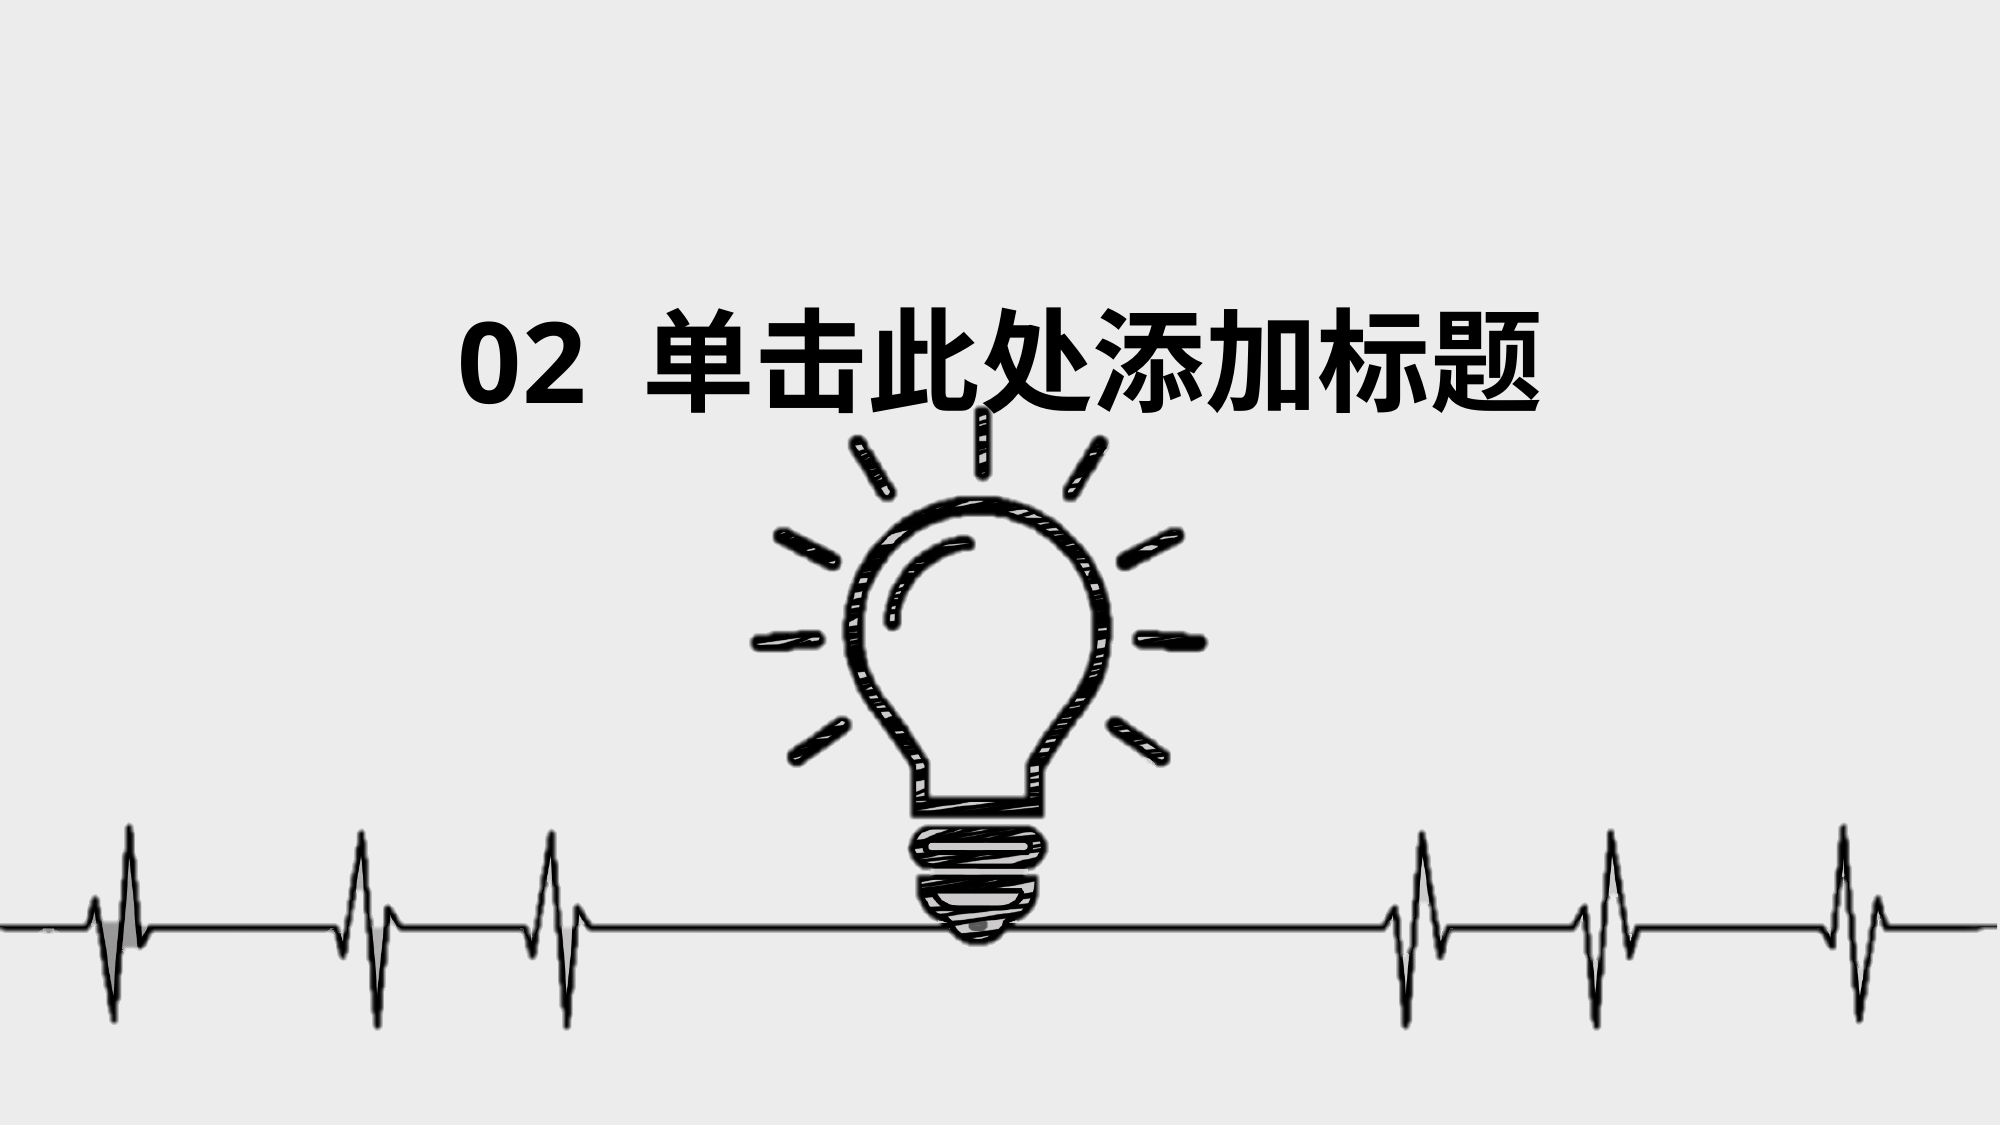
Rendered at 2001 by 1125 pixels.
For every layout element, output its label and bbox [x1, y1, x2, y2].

picture [0, 261, 1998, 1075]
